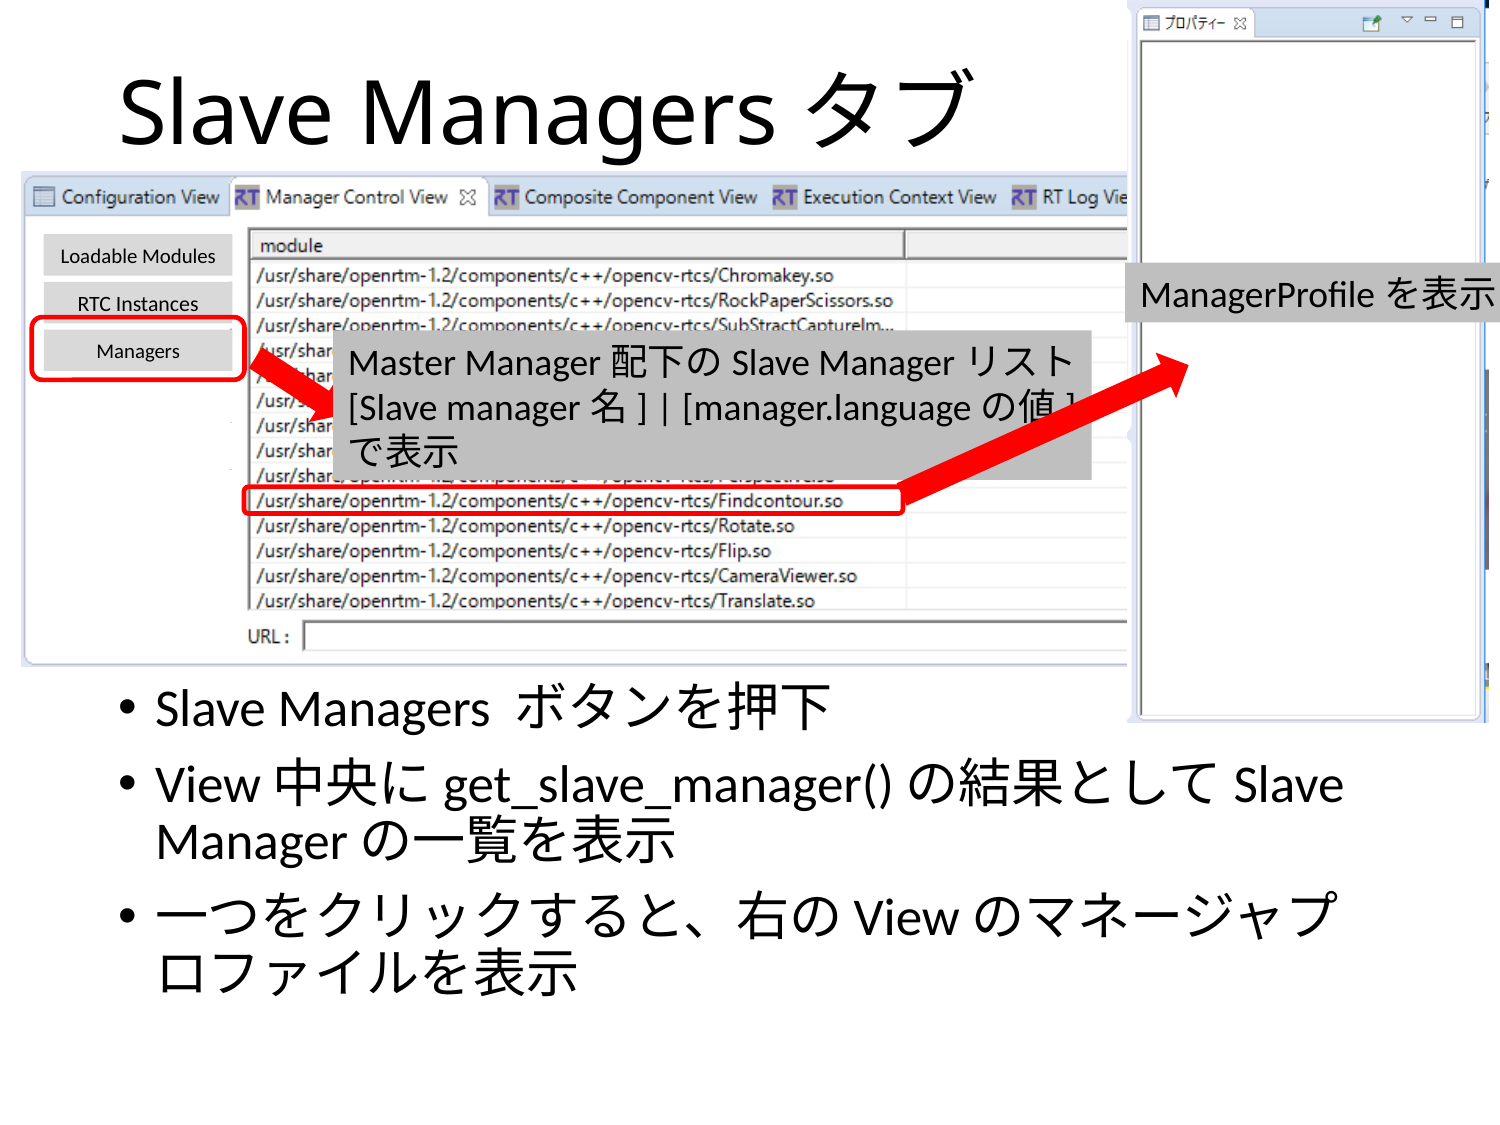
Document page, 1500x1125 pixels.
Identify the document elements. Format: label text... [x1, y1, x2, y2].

text_box ManagerProfileを表示 [1489, 262, 1500, 323]
picture [21, 0, 1489, 723]
title Slave Managersタブ [103, 59, 1127, 171]
list Slave Managers ボタンを押下 View中央にget_slave_manager()の結果としてSlave Managerの一覧を表示 一つをクリックすると、右のViewのマネージャプロファイルを表示 [103, 673, 1397, 1014]
